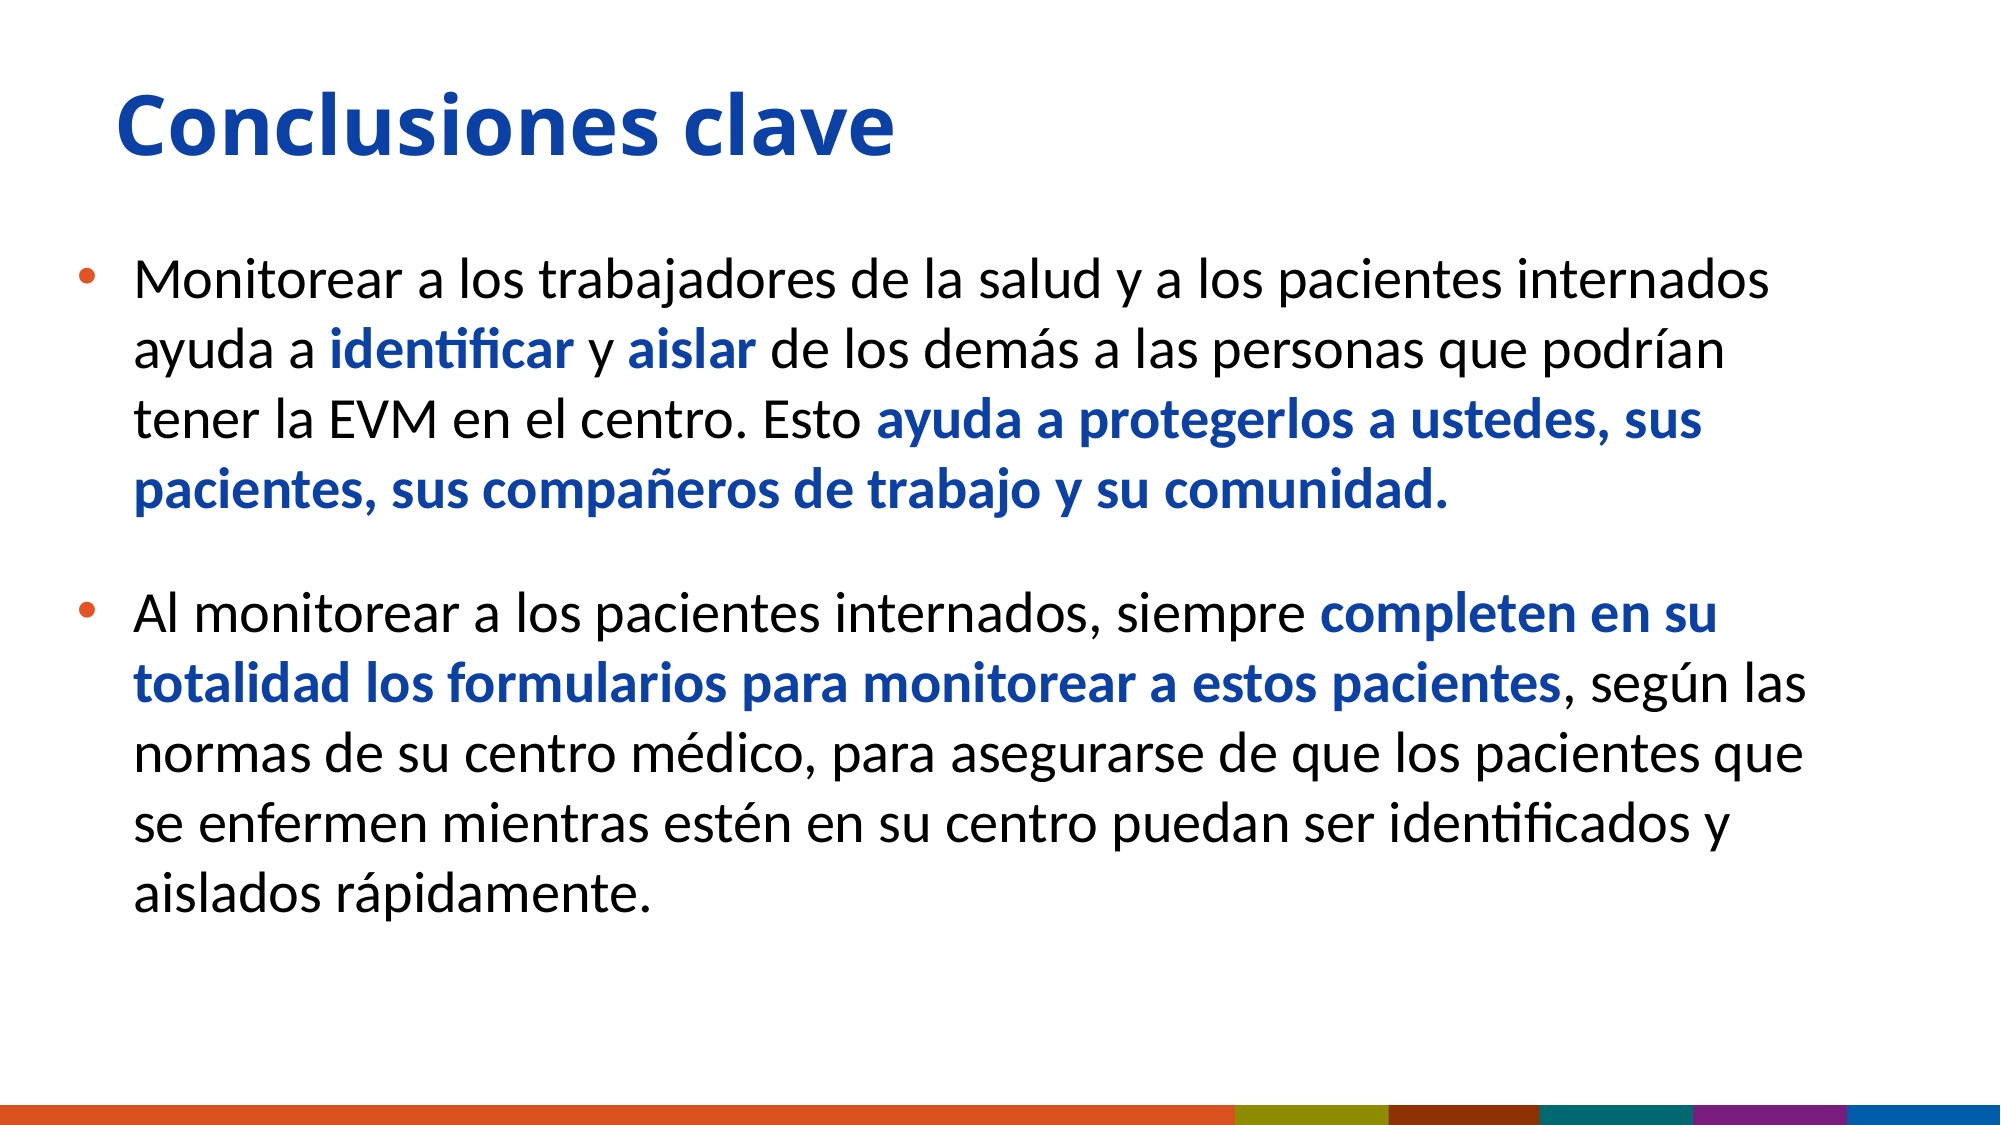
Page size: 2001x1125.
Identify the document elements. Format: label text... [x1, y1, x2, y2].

title Conclusiones clave [99, 51, 1900, 180]
picture [0, 1105, 2000, 1125]
list Monitorear a los trabajadores de la salud y a los pacientes internados ayuda a identificar y aislar de los demás a las personas que podrían tener la EVM en el centro. Esto ayuda a protegerlos a ustedes, sus pacientes, sus compañeros de trabajo y su comunidad. Al monitorear a los pacientes internados, siempre completen en su totalidad los formularios para monitorear a estos pacientes, según las normas de su centro médico, para asegurarse de que los pacientes que se enfermen mientras estén en su centro puedan ser identificados y aislados rápidamente. [61, 232, 1862, 932]
